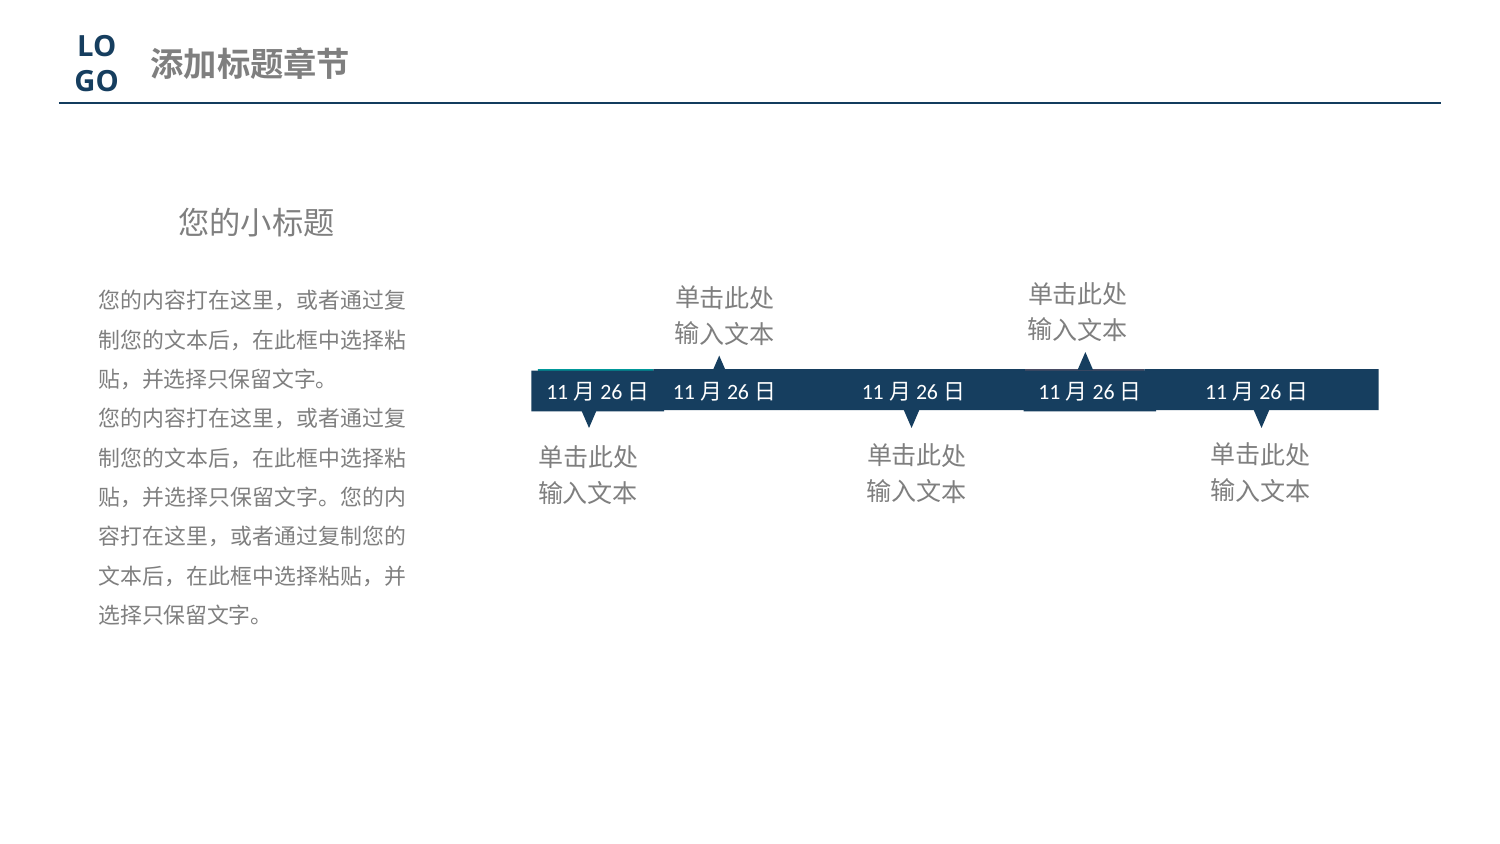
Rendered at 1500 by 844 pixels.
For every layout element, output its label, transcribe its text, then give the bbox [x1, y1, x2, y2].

text_box 单击此处输入文本 [1195, 425, 1328, 514]
text_box [712, 356, 726, 370]
text_box 添加标题章节 [148, 35, 415, 90]
text_box 单击此处输入文本 [523, 427, 655, 516]
text_box 11月26日 [847, 370, 980, 412]
text_box 11月26日 [1190, 370, 1324, 412]
text_box 单击此处输入文本 [1012, 264, 1145, 353]
text_box [726, 369, 798, 411]
text_box [582, 412, 596, 428]
text_box LO GO [45, 20, 148, 105]
text_box [1144, 369, 1379, 411]
text_box 11月26日 [658, 370, 791, 412]
text_box [798, 369, 1025, 411]
text_box [904, 412, 919, 426]
text_box 11月26日 [531, 370, 658, 412]
text_box 您的小标题 [163, 196, 350, 249]
text_box [1077, 352, 1094, 370]
text_box 11月26日 [1023, 370, 1157, 412]
text_box 您的内容打在这里，或者通过复制您的文本后，在此框中选择粘贴，并选择只保留文字。 您的内容打在这里，或者通过复制您的文本后，在此框中选择粘贴，并选择只保留文字。您的内容打在这里，或者通过复制您的文本后，在此框中选择粘贴，并选择只保留文字。 [83, 266, 422, 636]
text_box 单击此处输入文本 [659, 268, 792, 357]
text_box [1254, 412, 1269, 425]
text_box 单击此处输入文本 [851, 426, 984, 514]
